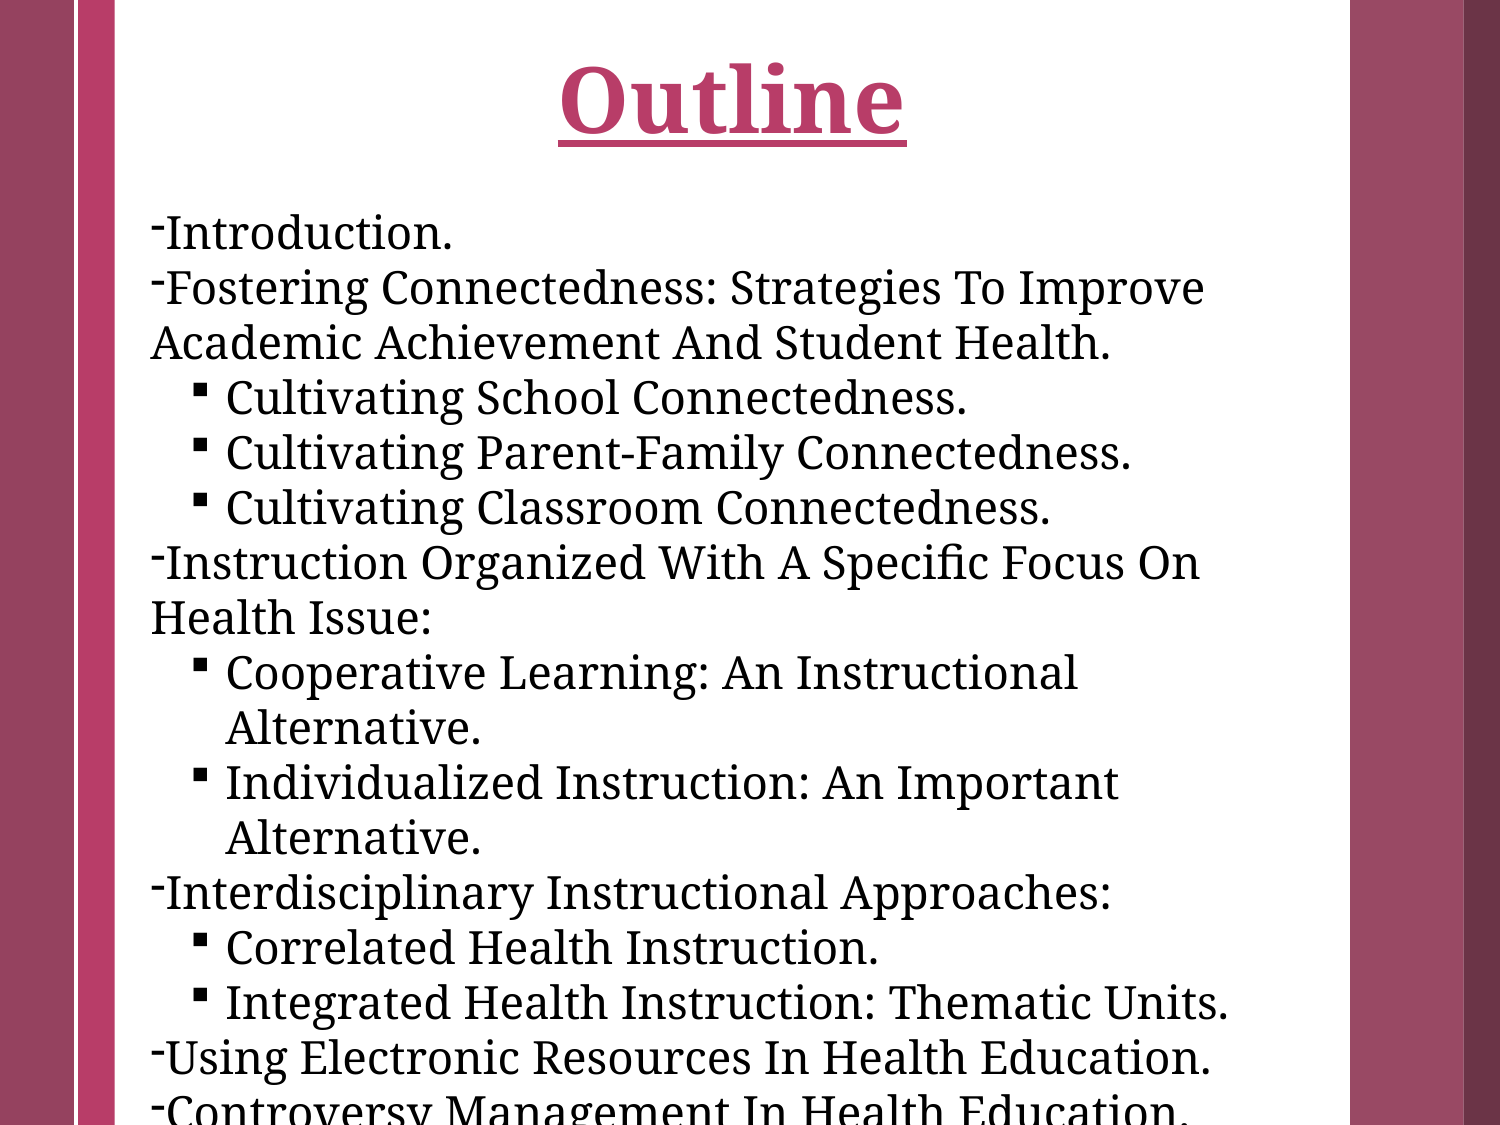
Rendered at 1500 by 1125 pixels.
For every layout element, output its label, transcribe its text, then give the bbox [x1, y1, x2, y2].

text_box Introduction. Fostering Connectedness: Strategies To Improve Academic Achievement And Student Health. Cultivating School Connectedness. Cultivating Parent-Family Connectedness. Cultivating Classroom Connectedness. Instruction Organized With A Specific Focus On Health Issue: Cooperative Learning: An Instructional Alternative. Individualized Instruction: An Important Alternative. Interdisciplinary Instructional Approaches: Correlated Health Instruction. Integrated Health Instruction: Thematic Units. Using Electronic Resources In Health Education. Controversy Management In Health Education. Conclusion. [135, 196, 1329, 1125]
text_box Outline [135, 34, 1329, 160]
